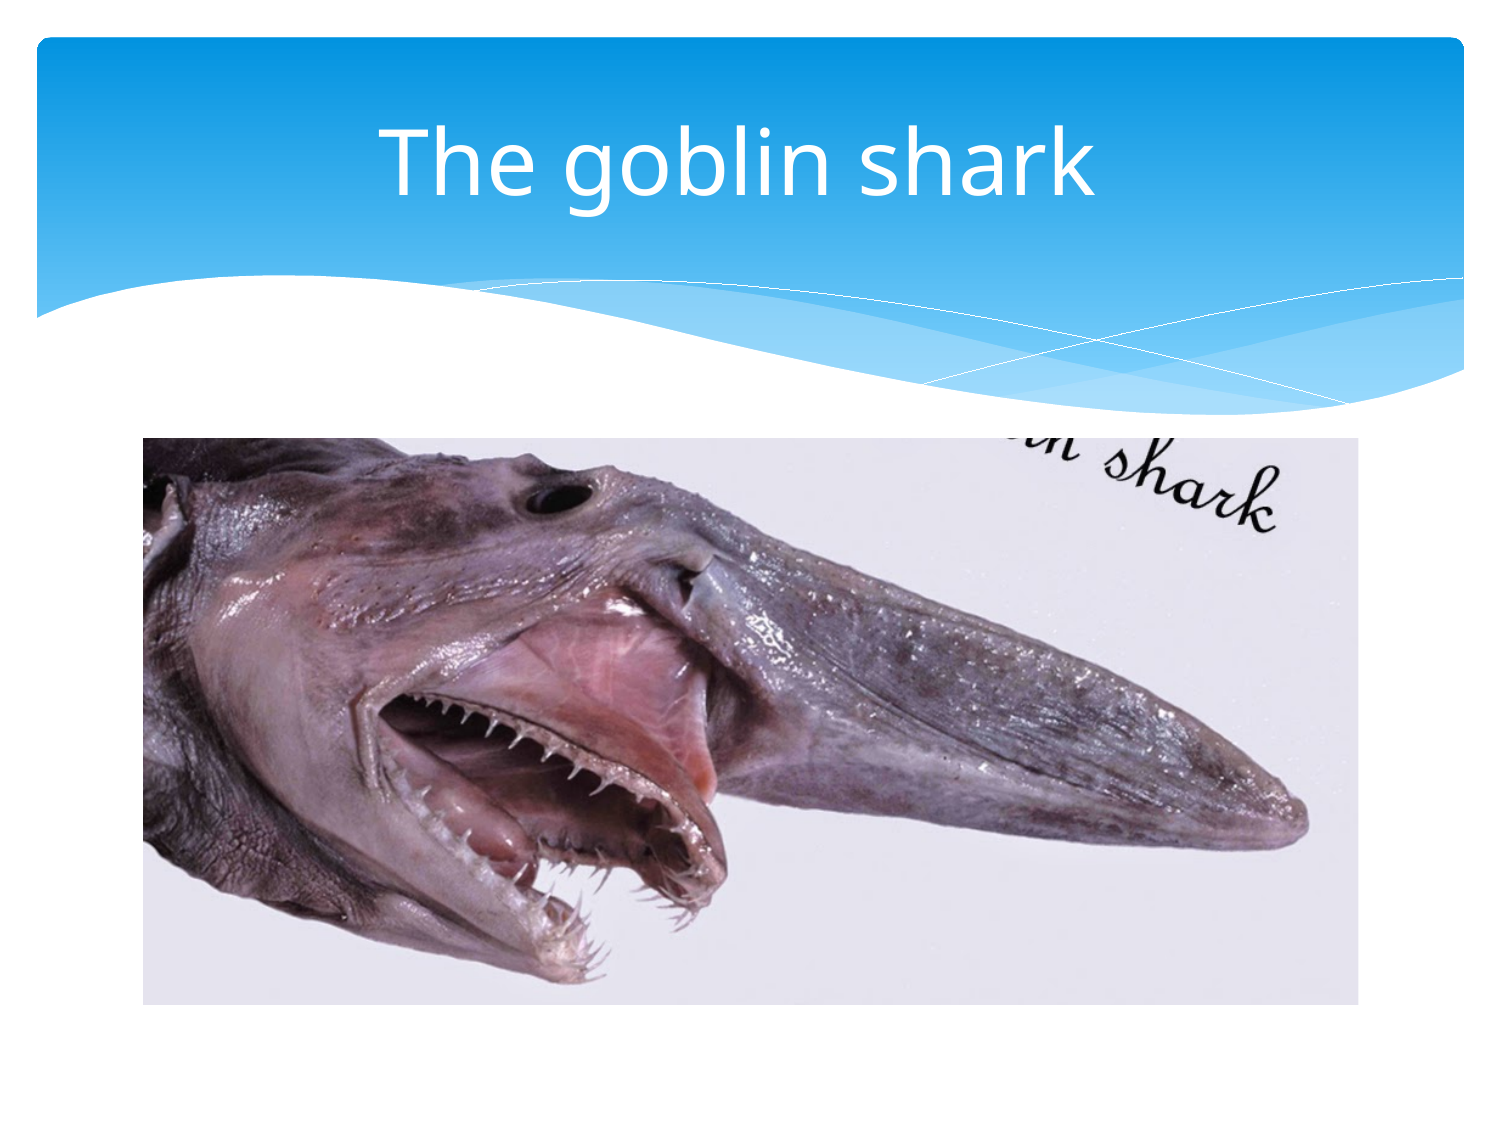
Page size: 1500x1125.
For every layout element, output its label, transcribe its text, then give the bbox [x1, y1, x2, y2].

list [142, 438, 1359, 1006]
title The goblin shark [75, 55, 1425, 261]
